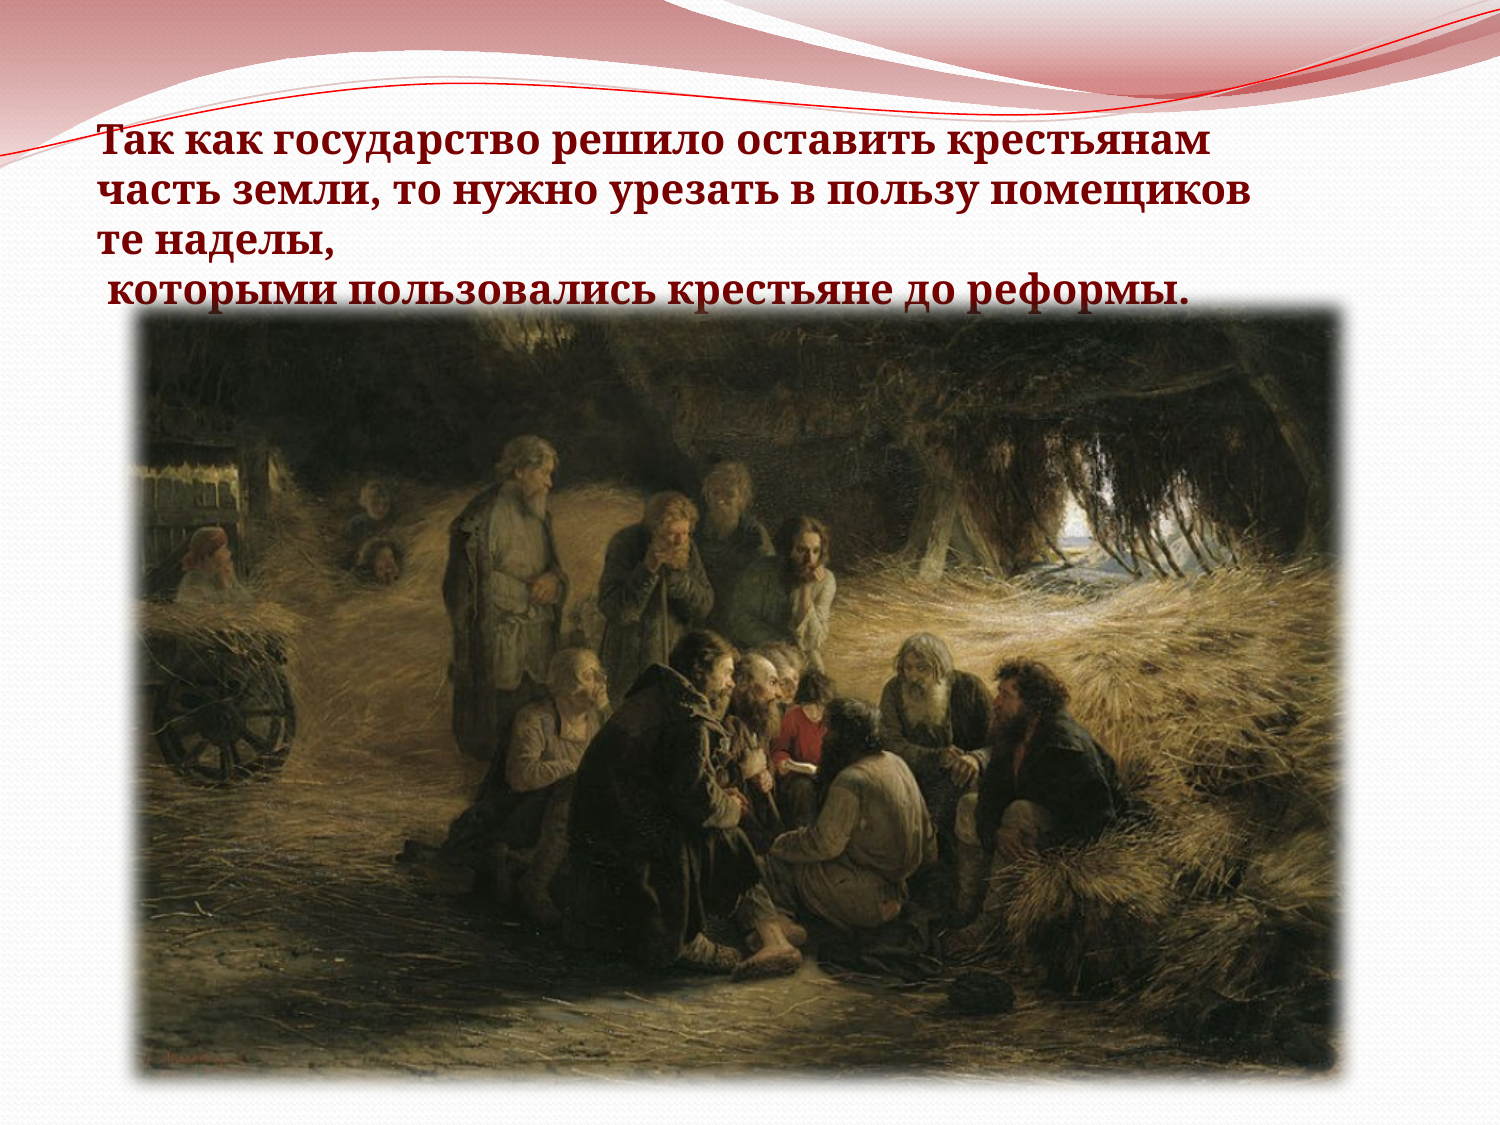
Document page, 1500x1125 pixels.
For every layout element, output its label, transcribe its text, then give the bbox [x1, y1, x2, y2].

text_box Так как государство решило оставить крестьянам часть земли, то нужно урезать в пользу помещиков те наделы, которыми пользовались крестьяне до реформы. [81, 105, 1301, 321]
picture [116, 289, 1360, 1100]
